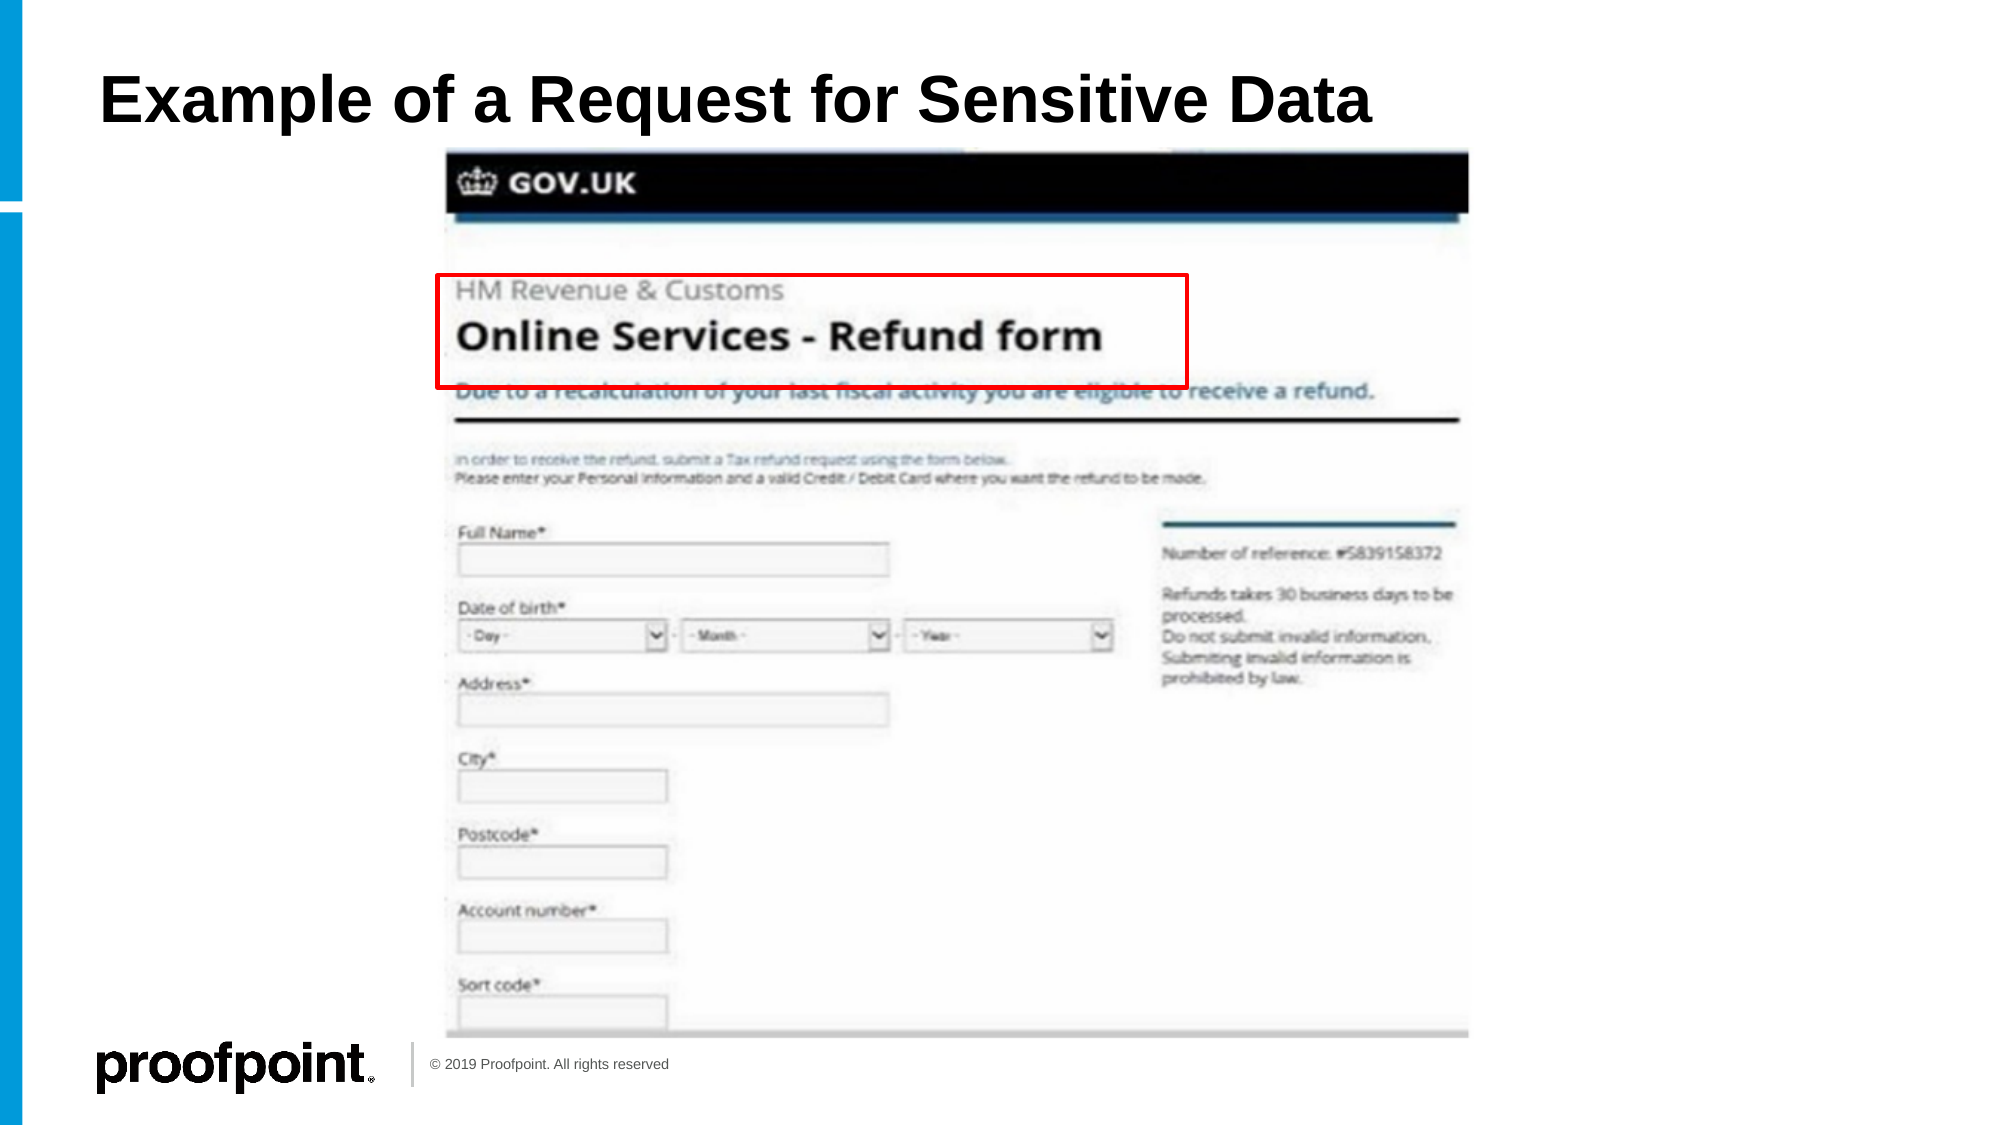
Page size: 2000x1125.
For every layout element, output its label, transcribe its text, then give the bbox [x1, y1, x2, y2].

footer © 2019 Proofpoint. All rights reserved [430, 1045, 1180, 1082]
picture [65, 1011, 395, 1125]
picture [437, 146, 1479, 1056]
title Example of a Request for Sensitive Data [99, 0, 1900, 202]
